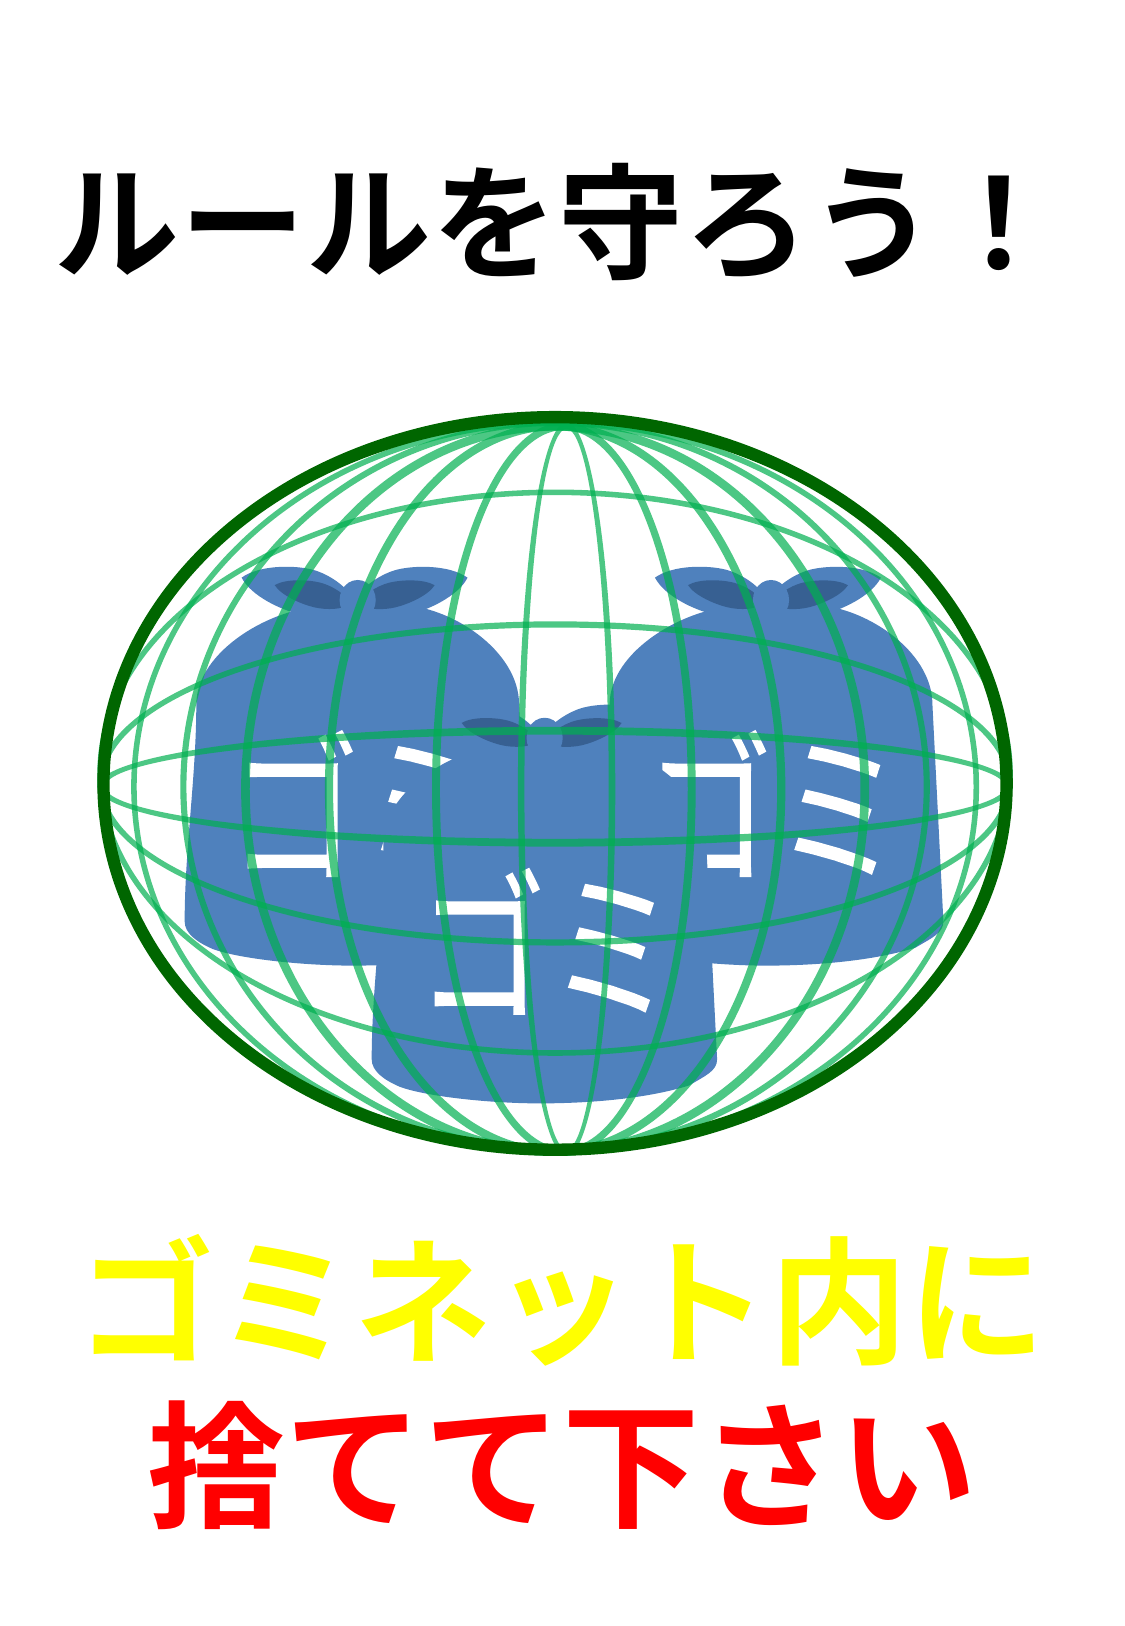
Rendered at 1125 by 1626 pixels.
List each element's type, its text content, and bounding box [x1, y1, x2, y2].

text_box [97, 410, 1014, 1157]
text_box ルールを守ろう！ [0, 136, 1125, 302]
text_box ゴミネット内に 捨てて下さい [0, 1208, 1125, 1553]
